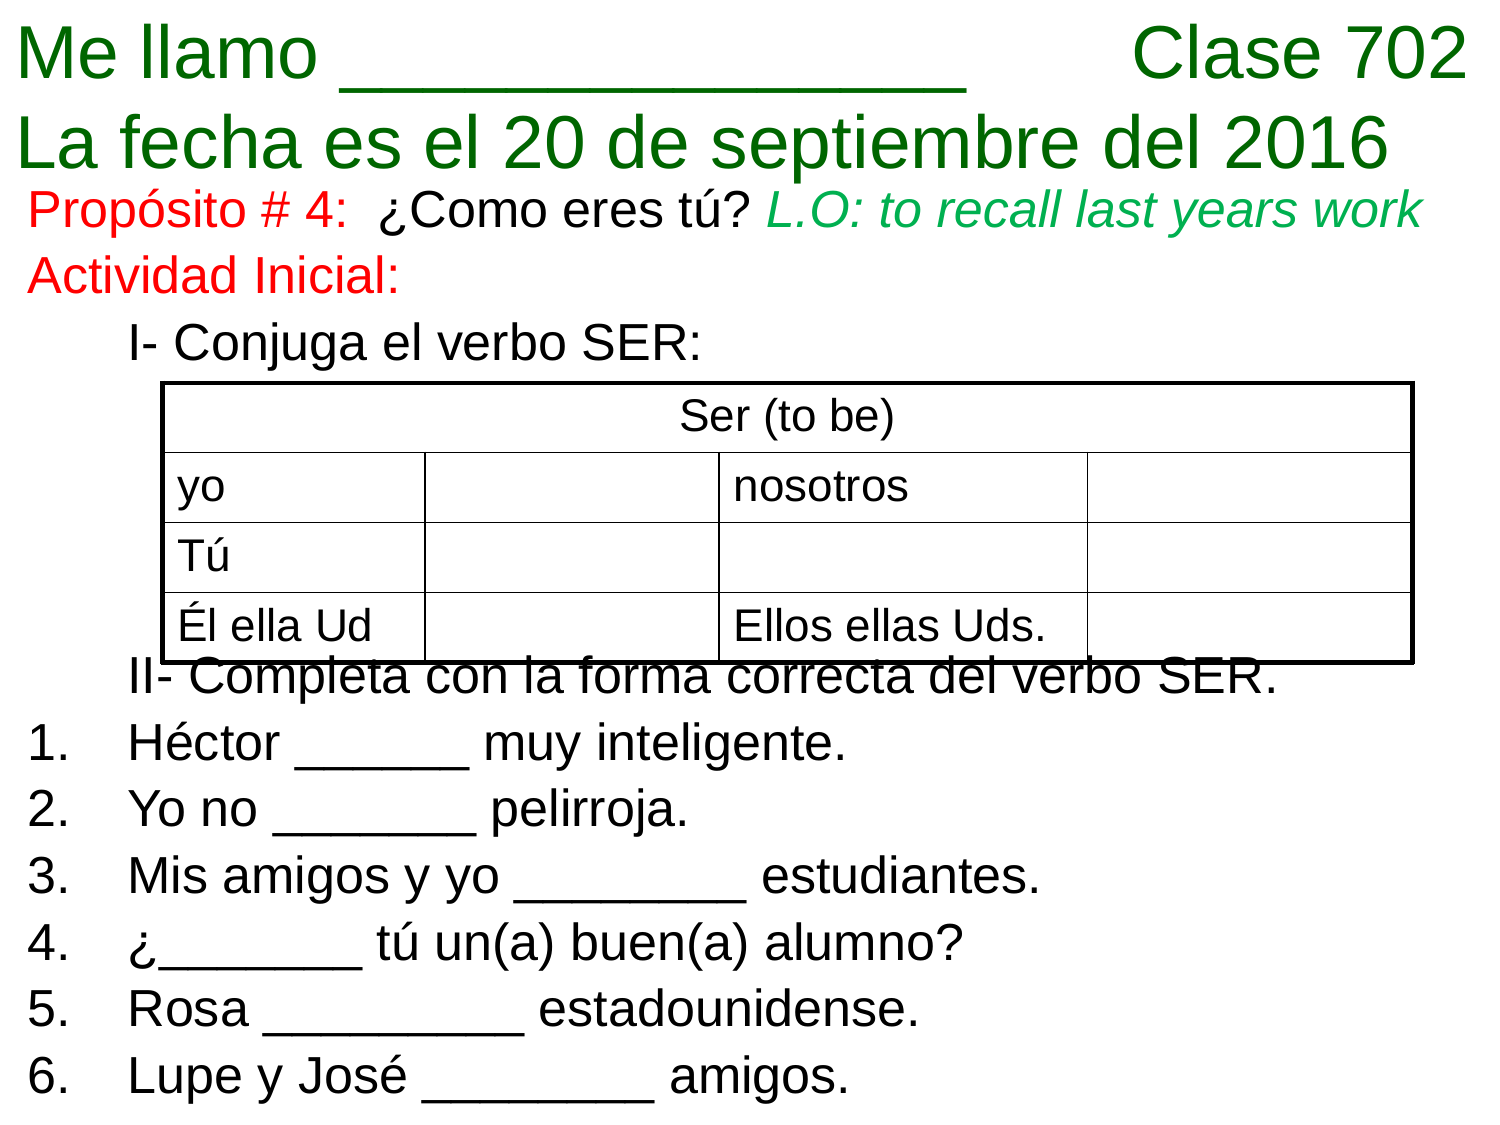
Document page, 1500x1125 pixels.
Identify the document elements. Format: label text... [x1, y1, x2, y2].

title Me llamo _______________ Clase 702 La fecha es el 20 de septiembre del 2016 [0, 0, 1500, 188]
text_box [722, 593, 753, 654]
list Propósito # 4: ¿Como eres tú? L.O: to recall last years work Actividad Inicial: I- Conjuga el verbo SER: II- Completa con la forma correcta del verbo SER. Héctor ______ muy inteligente. Yo no _______ pelirroja. Mis amigos y yo ________ estudiantes. ¿_______ tú un(a) buen(a) alumno? Rosa _________ estadounidense. Lupe y José ________ amigos. [12, 174, 1500, 1125]
